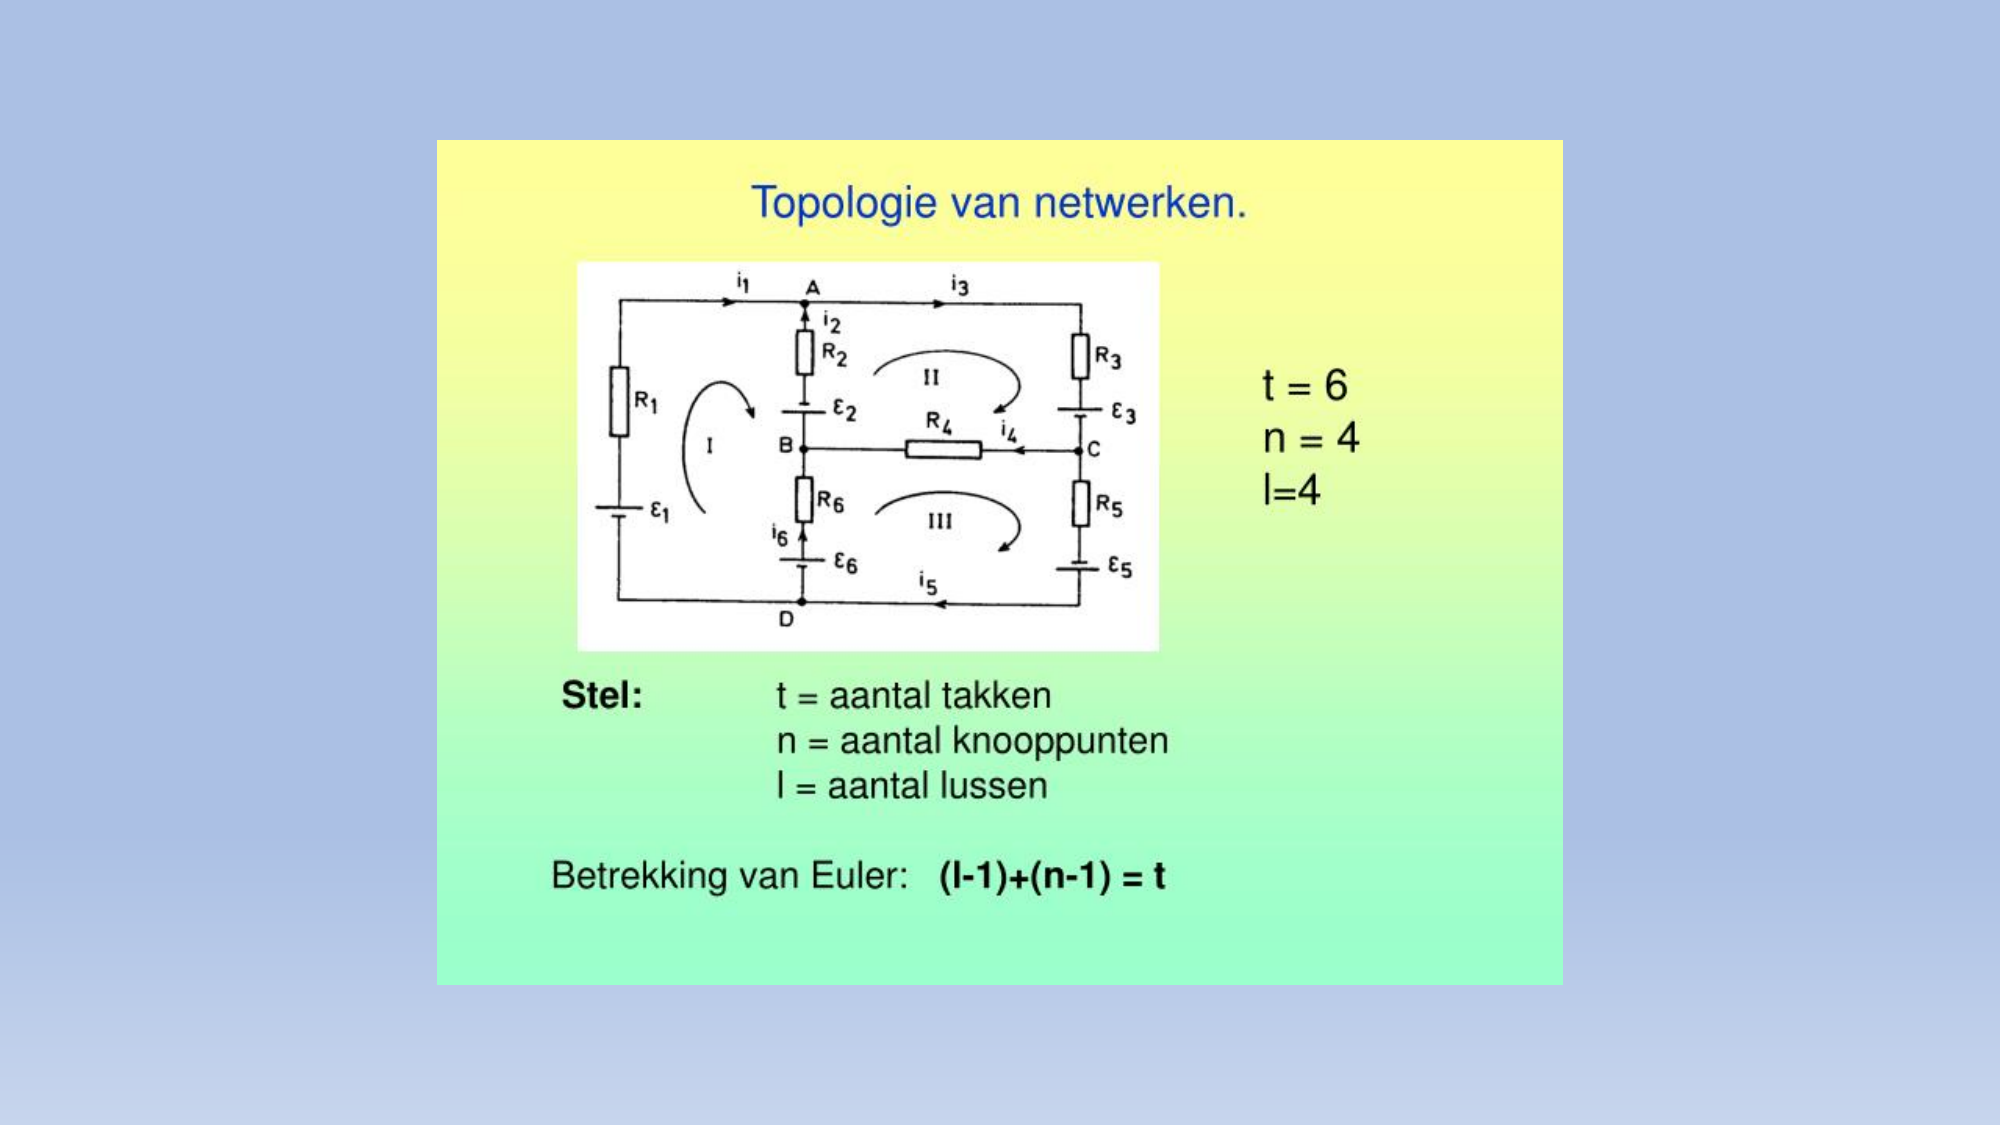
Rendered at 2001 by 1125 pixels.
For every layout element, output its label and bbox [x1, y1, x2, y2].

picture [437, 140, 1563, 985]
